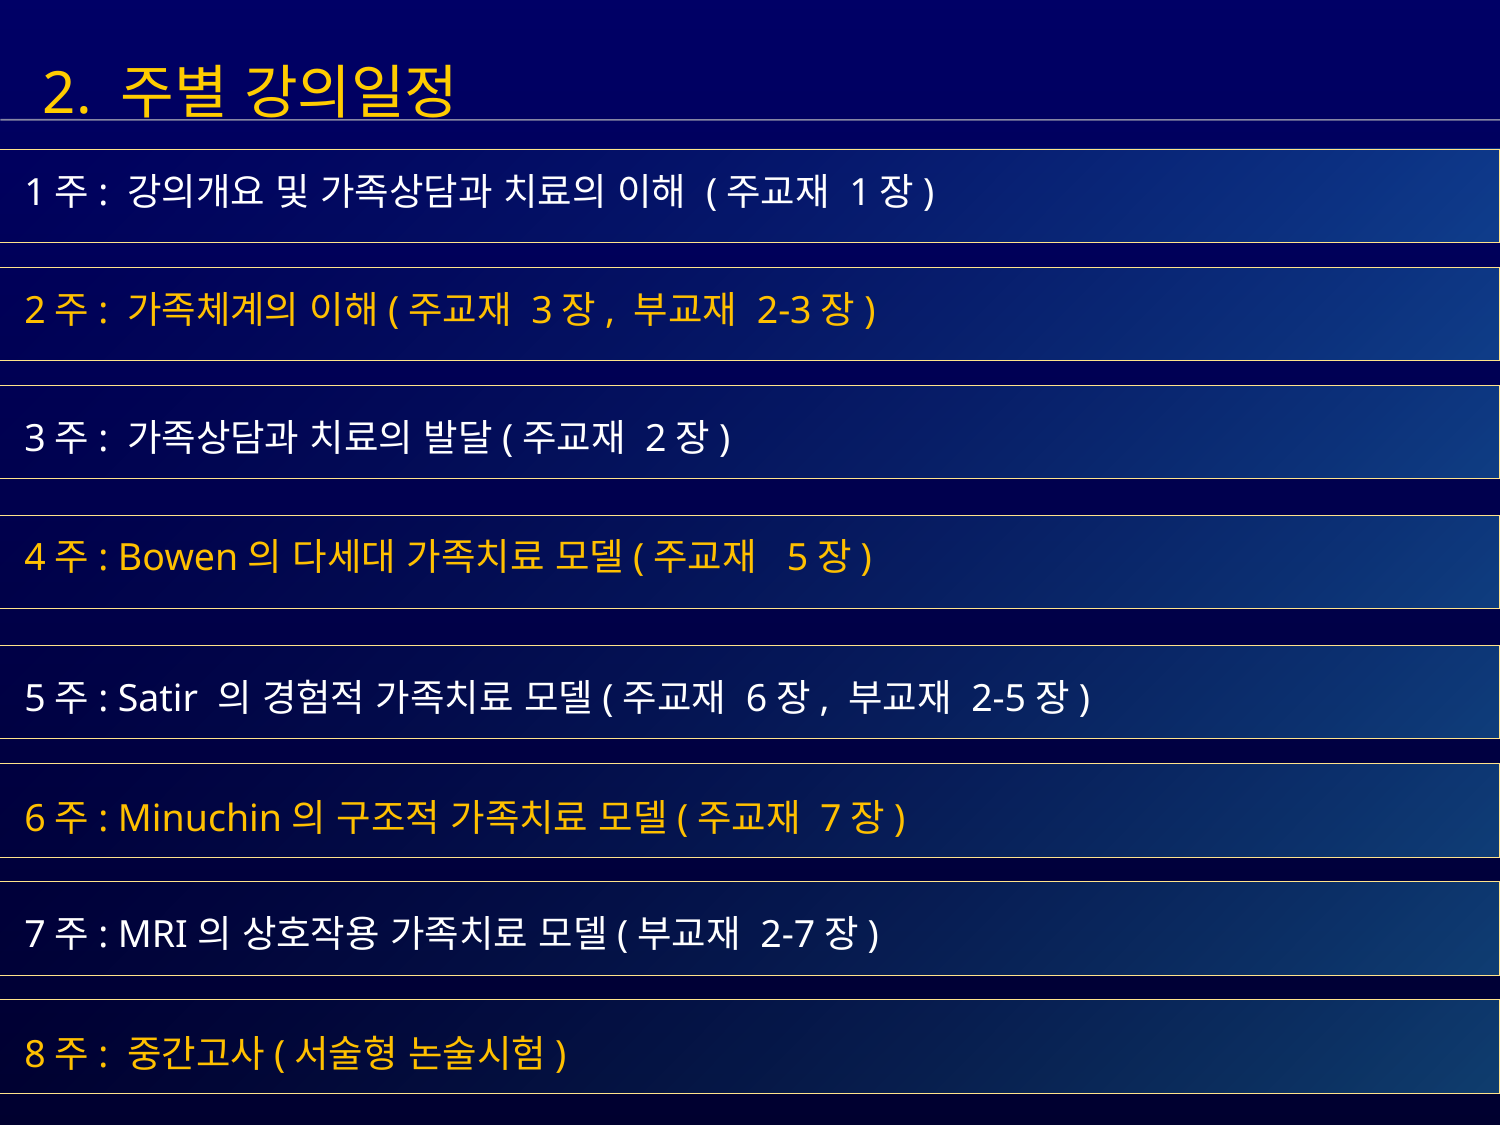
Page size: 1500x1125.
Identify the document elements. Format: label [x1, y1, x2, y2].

text_box [0, 47, 1500, 1095]
